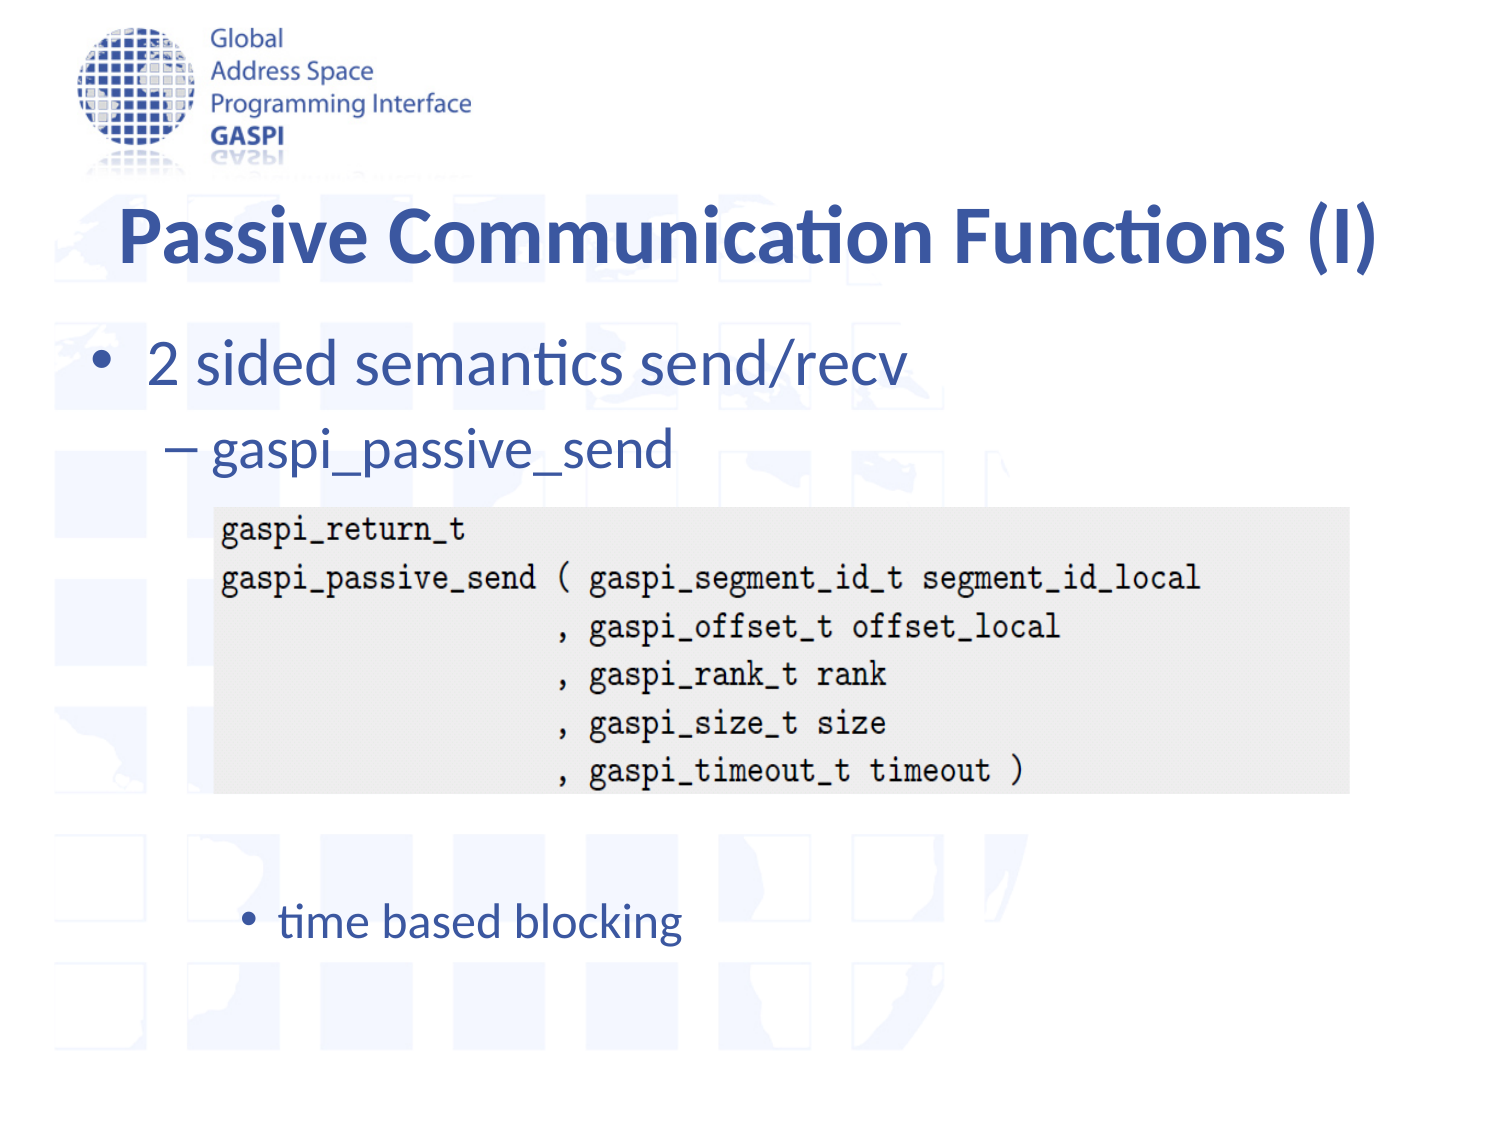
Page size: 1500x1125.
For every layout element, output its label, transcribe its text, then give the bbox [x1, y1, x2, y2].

title Passive Communication Functions (I) [74, 148, 1426, 310]
picture [213, 507, 1350, 794]
list 2 sided semantics send/recv gaspi_passive_send time based blocking [74, 310, 1426, 1125]
picture [0, 0, 1500, 1070]
